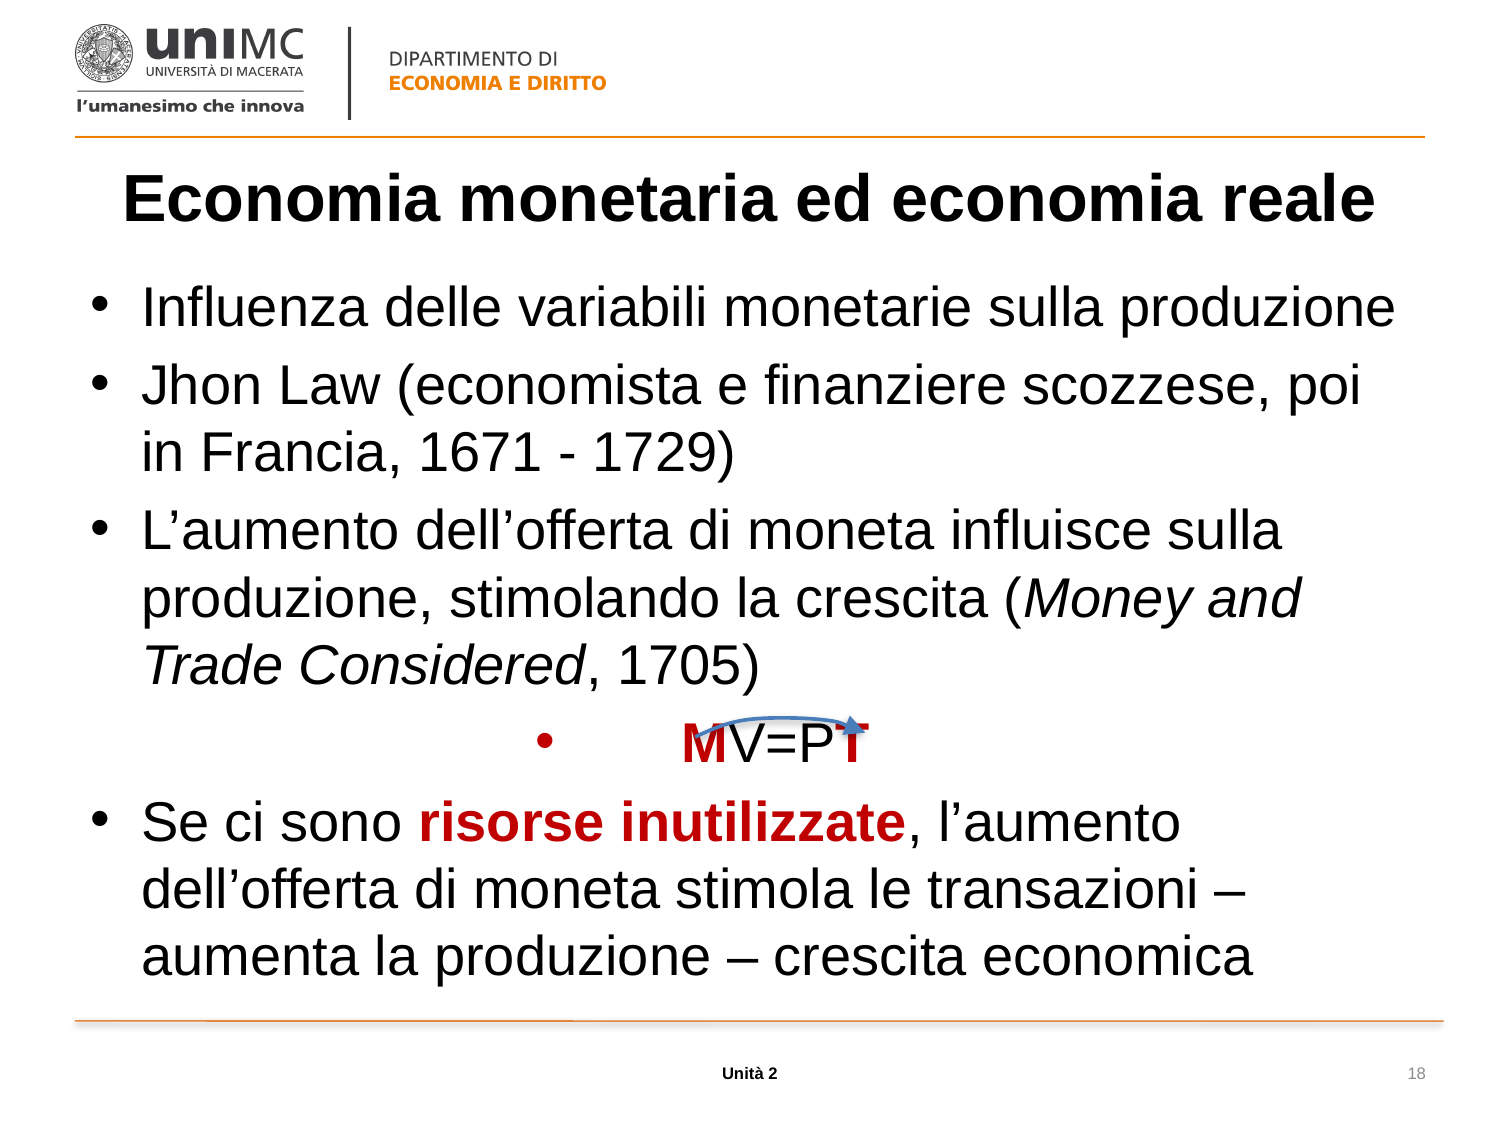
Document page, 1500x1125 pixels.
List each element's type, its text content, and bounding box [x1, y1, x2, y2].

title Economia monetaria ed economia reale [75, 149, 1425, 241]
text_box [694, 715, 866, 738]
picture [75, 24, 1425, 138]
list Influenza delle variabili monetarie sulla produzione Jhon Law (economista e finanziere scozzese, poi in Francia, 1671 - 1729) L’aumento dell’offerta di moneta influisce sulla produzione, stimolando la crescita (Money and Trade Considered, 1705) MV=PT Se ci sono risorse inutilizzate, l’aumento dell’offerta di moneta stimola le transazioni – aumenta la produzione – crescita economica [75, 262, 1425, 1005]
slide_number 18 [1091, 1042, 1442, 1103]
footer Unità 2 [512, 1042, 988, 1103]
